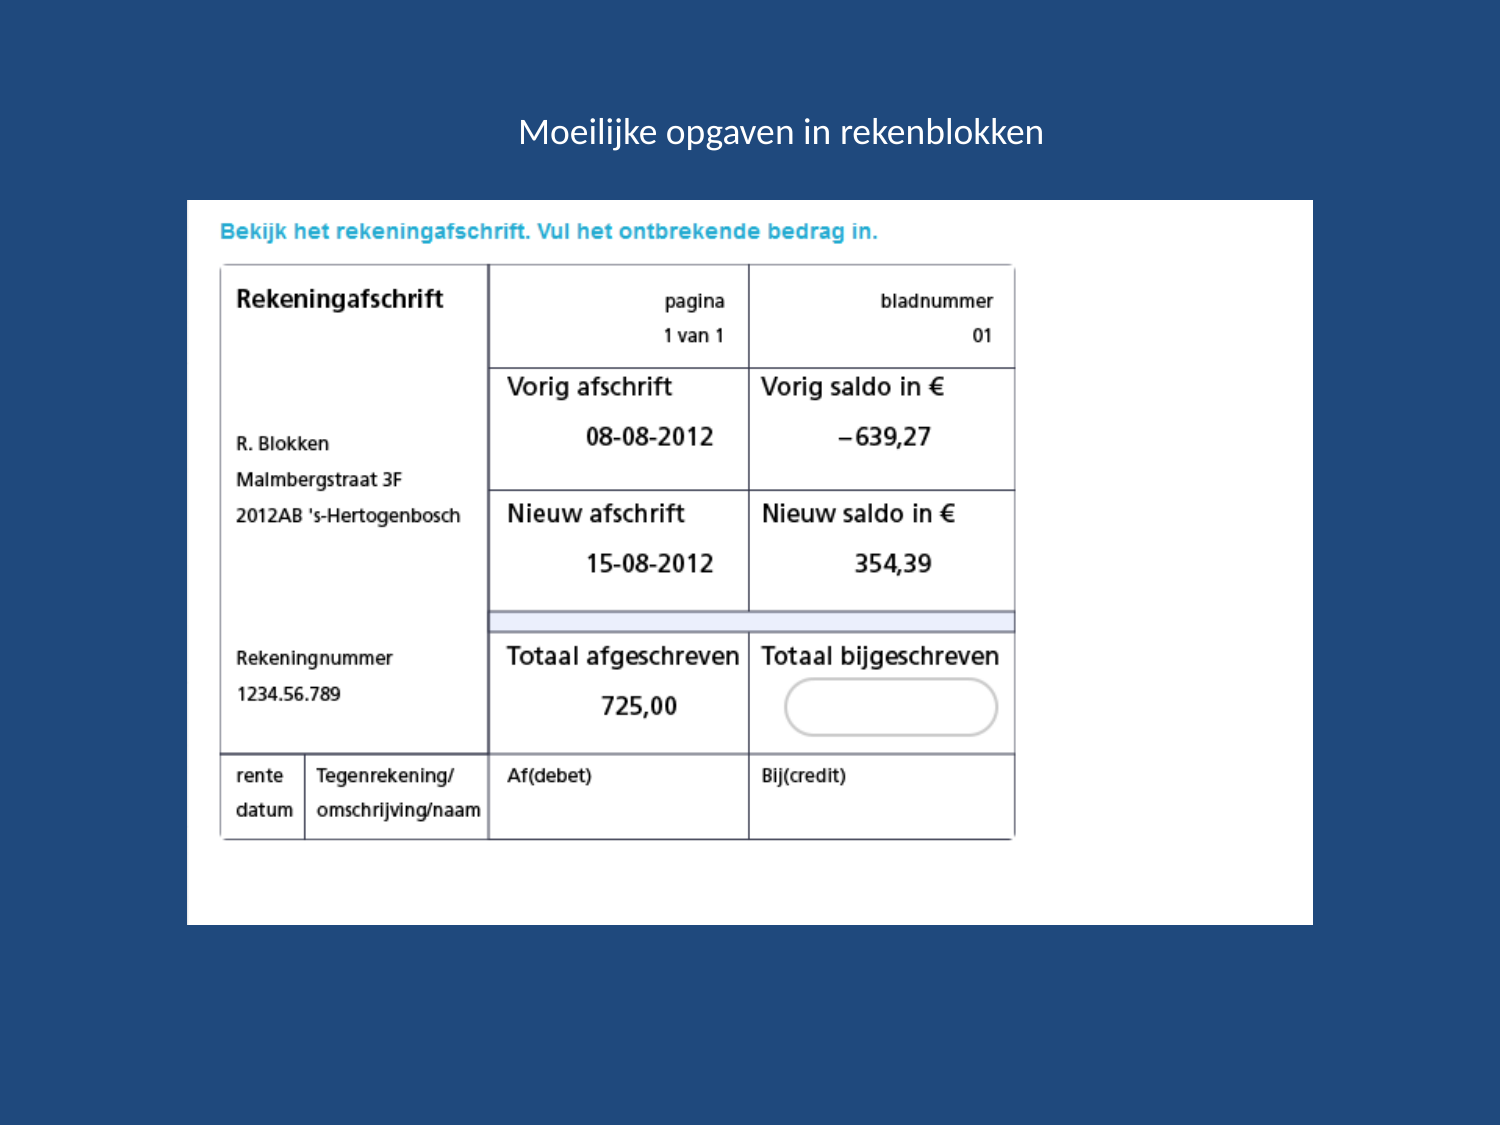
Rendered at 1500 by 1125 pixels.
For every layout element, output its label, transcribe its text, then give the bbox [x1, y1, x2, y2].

picture [187, 200, 1313, 925]
text_box Moeilijke opgaven in rekenblokken [503, 99, 1069, 160]
